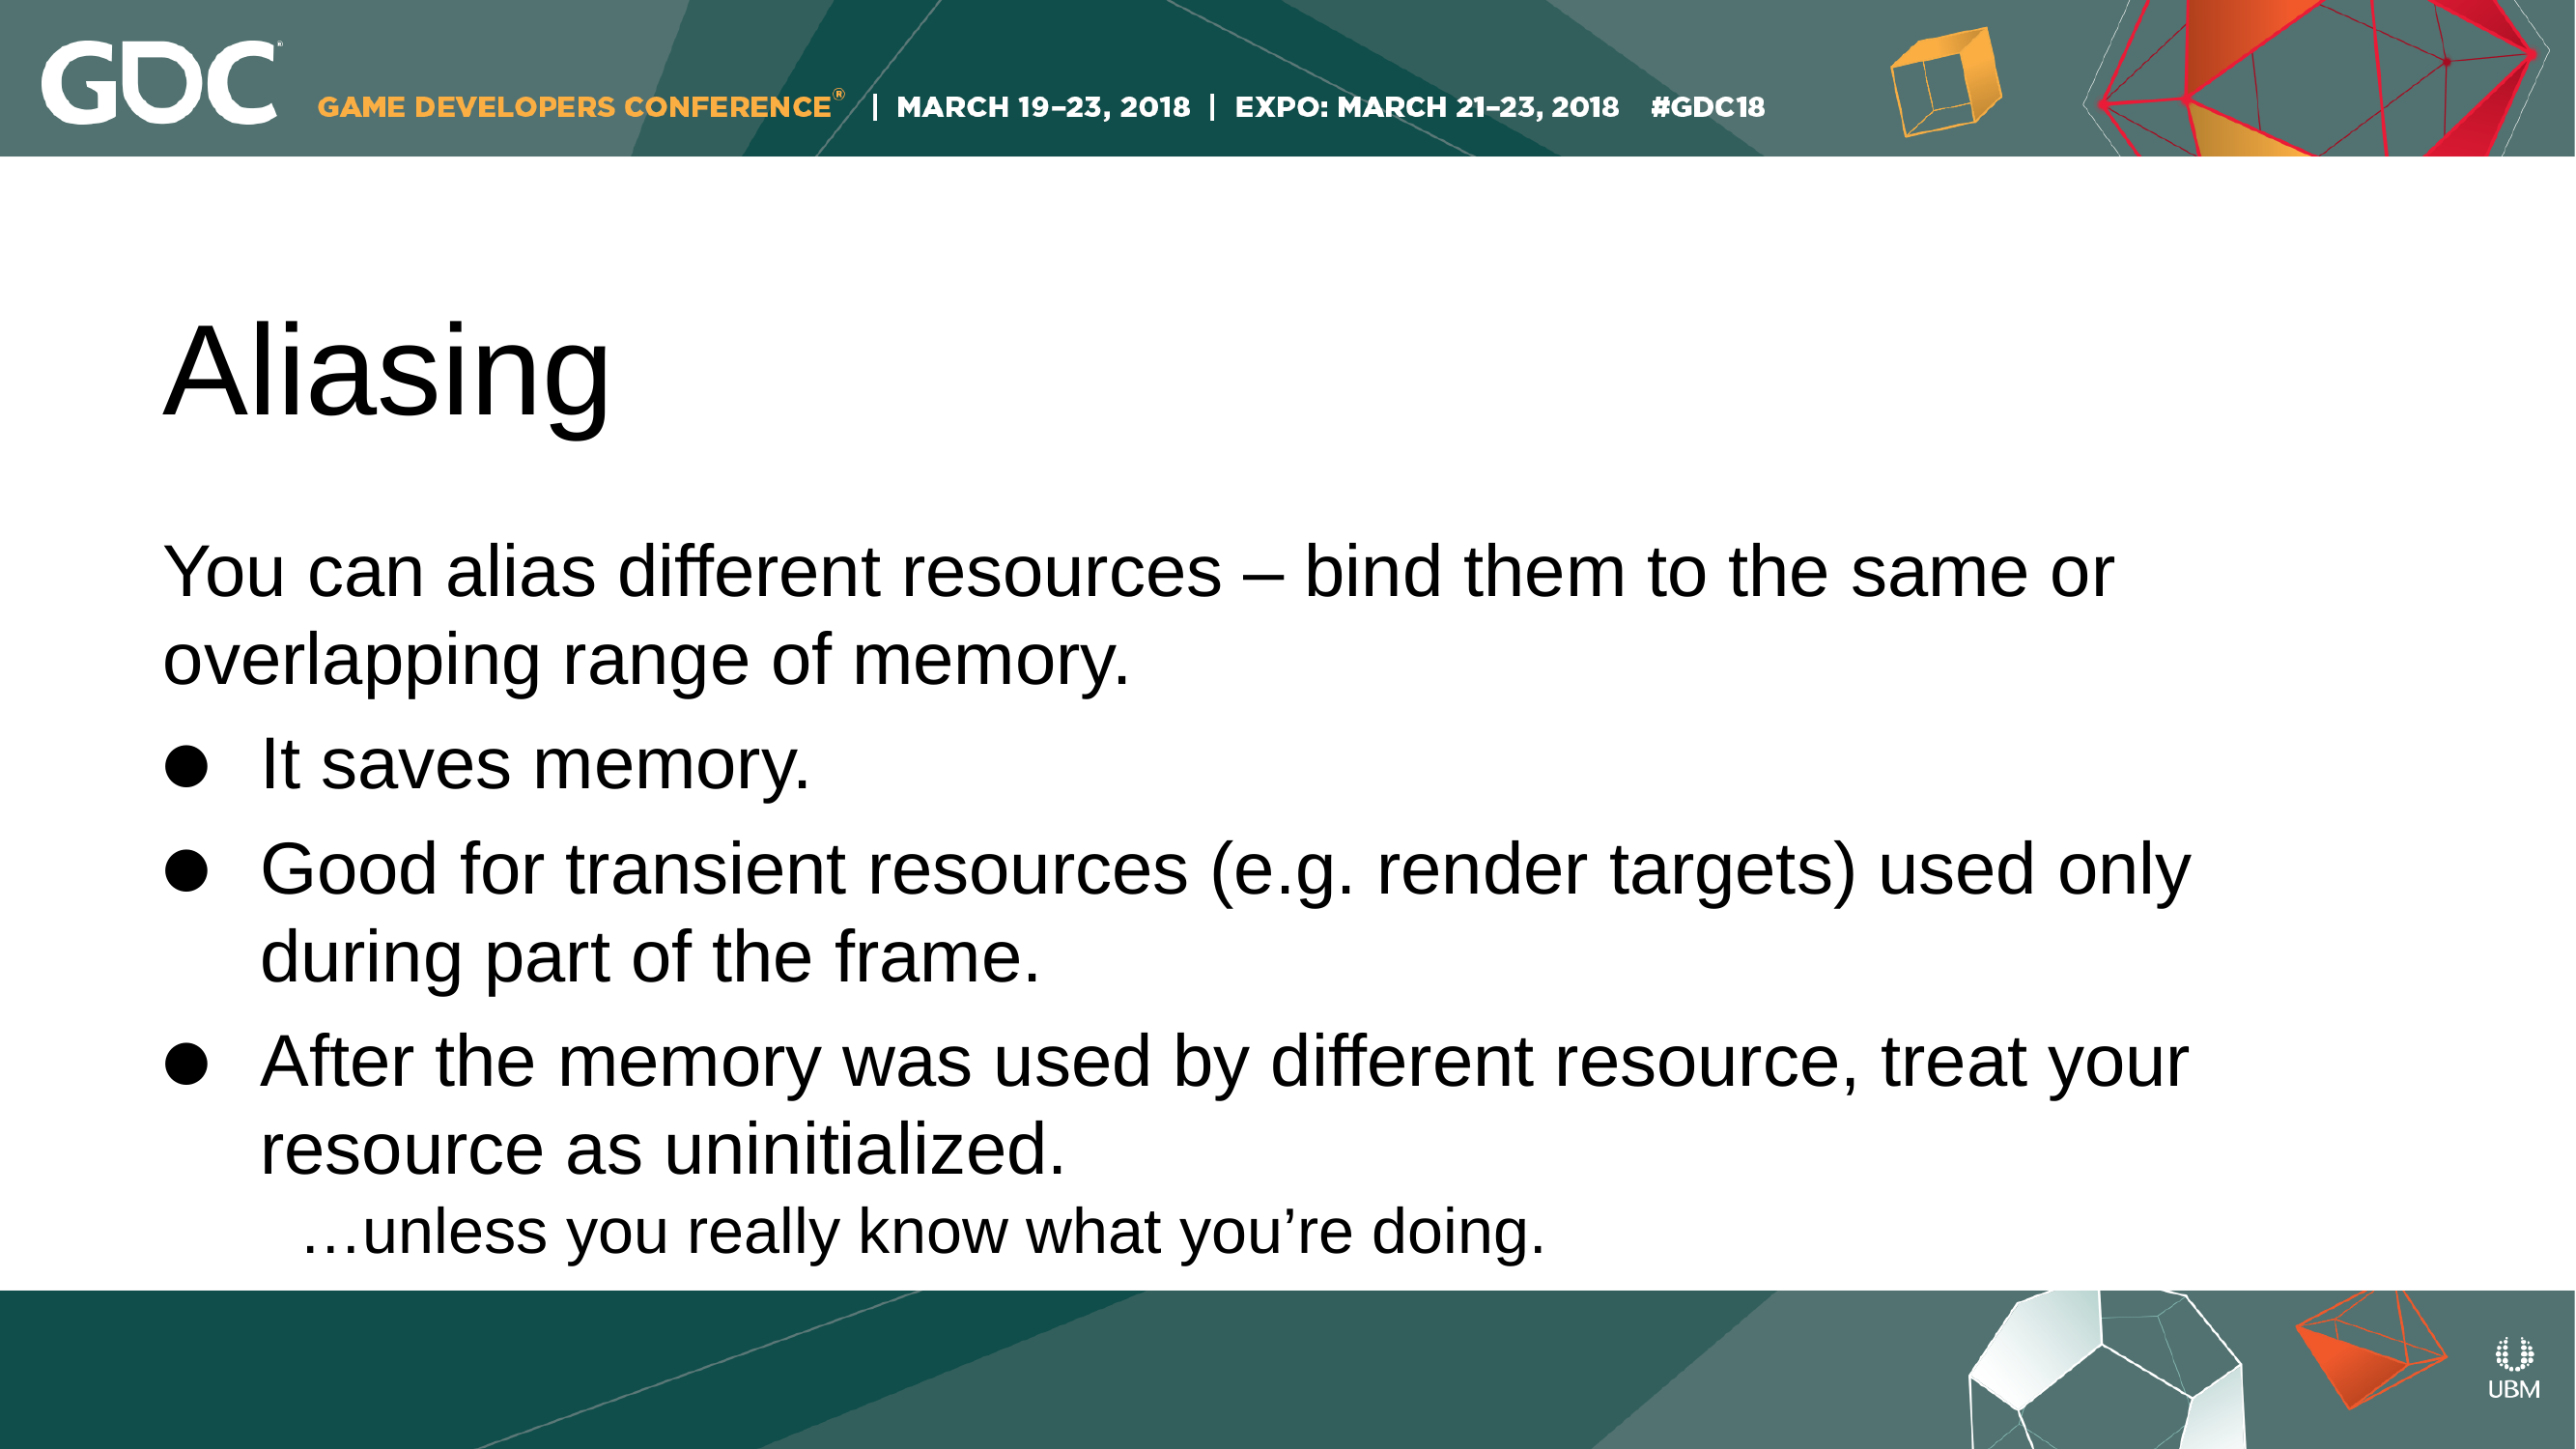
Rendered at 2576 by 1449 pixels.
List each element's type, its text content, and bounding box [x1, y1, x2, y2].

picture [0, 0, 2575, 1449]
title Aliasing [150, 272, 2426, 495]
list You can alias different resources – bind them to the same or overlapping range of memory. It saves memory. Good for transient resources (e.g. render targets) used only during part of the frame. After the memory was used by different resource, treat your resource as uninitialized. …unless you really know what you’re doing. [150, 509, 2426, 1284]
